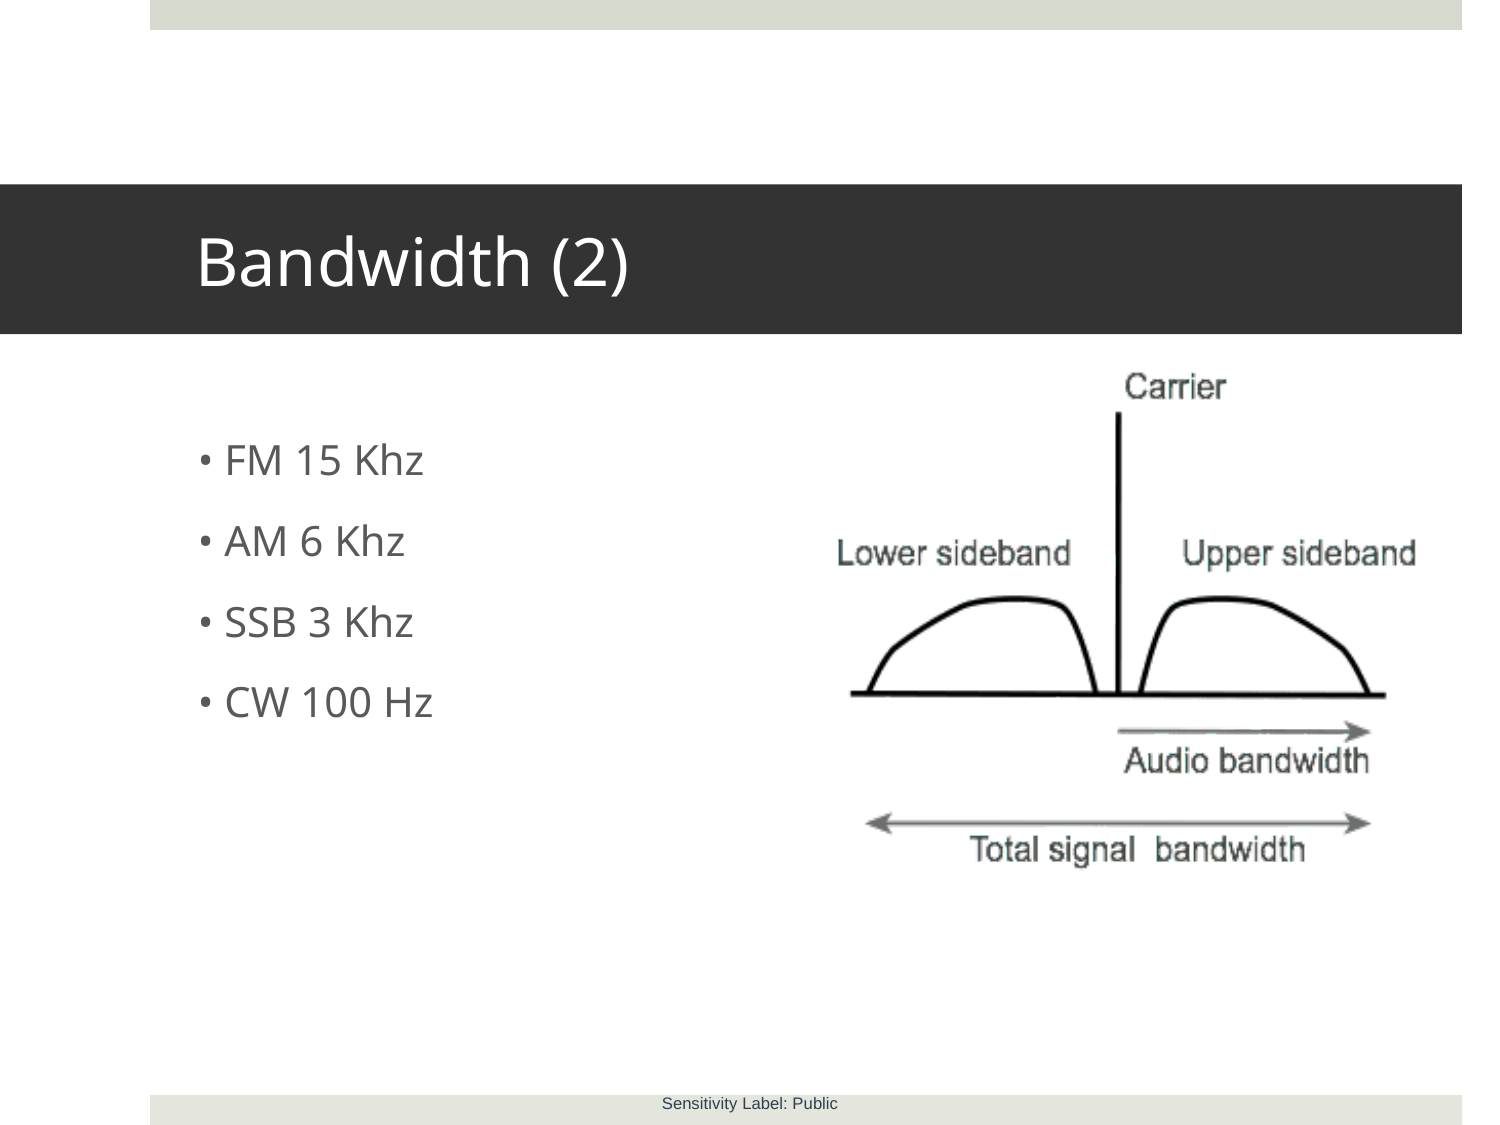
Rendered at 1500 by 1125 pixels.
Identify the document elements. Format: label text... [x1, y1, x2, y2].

list • FM 15 Khz • AM 6 Khz • SSB 3 Khz • CW 100 Hz [182, 425, 600, 1028]
picture [837, 367, 1430, 876]
title Bandwidth (2) [0, 184, 1462, 335]
